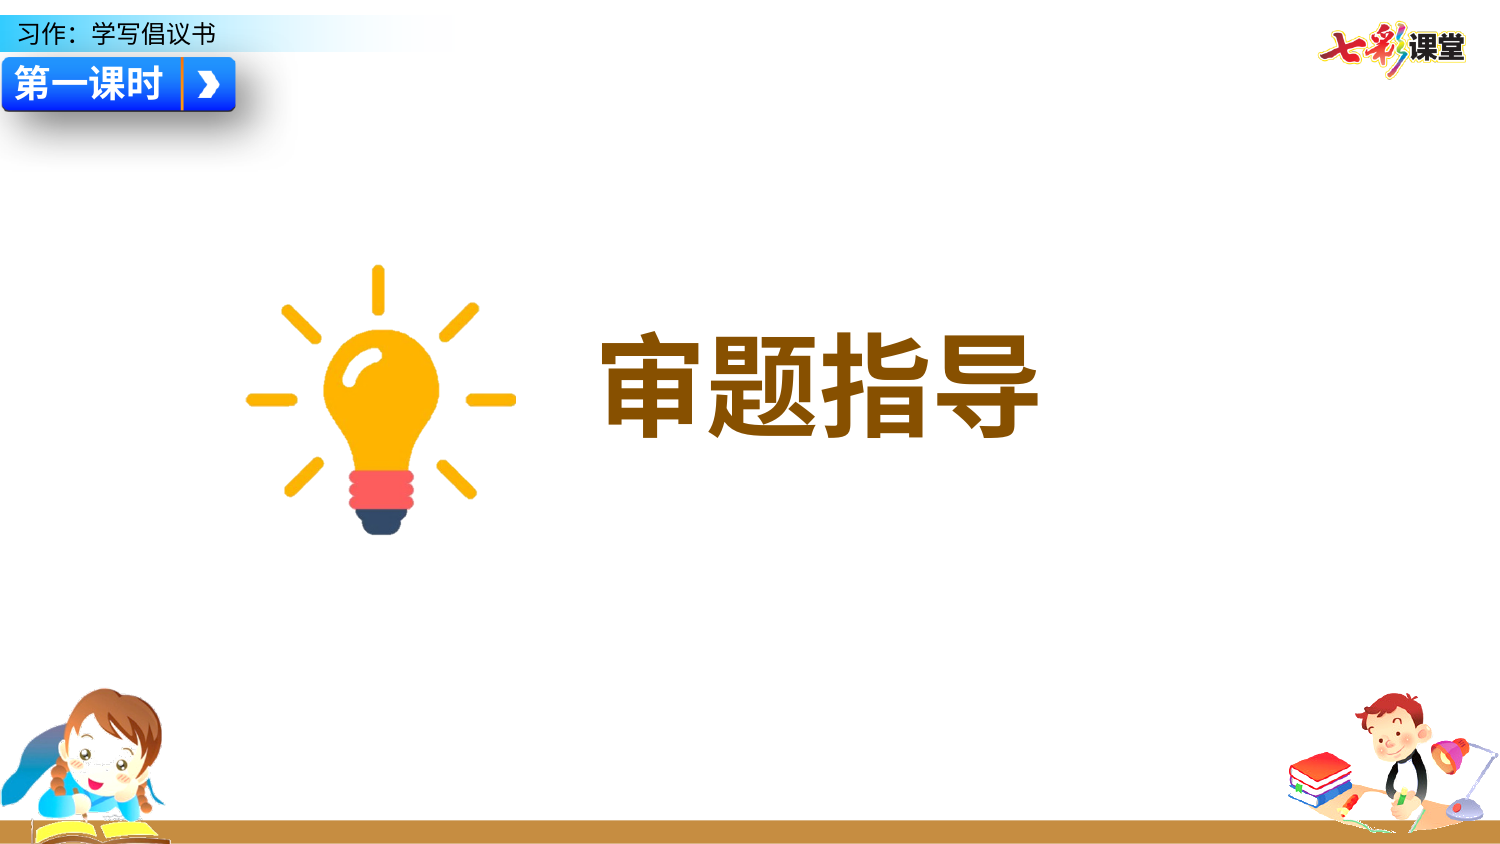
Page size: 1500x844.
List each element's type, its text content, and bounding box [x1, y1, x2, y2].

picture [1284, 648, 1500, 844]
picture [210, 239, 539, 568]
picture [1316, 20, 1468, 80]
text_box 审题指导 [583, 310, 1068, 457]
picture [0, 56, 237, 112]
picture [0, 648, 180, 844]
